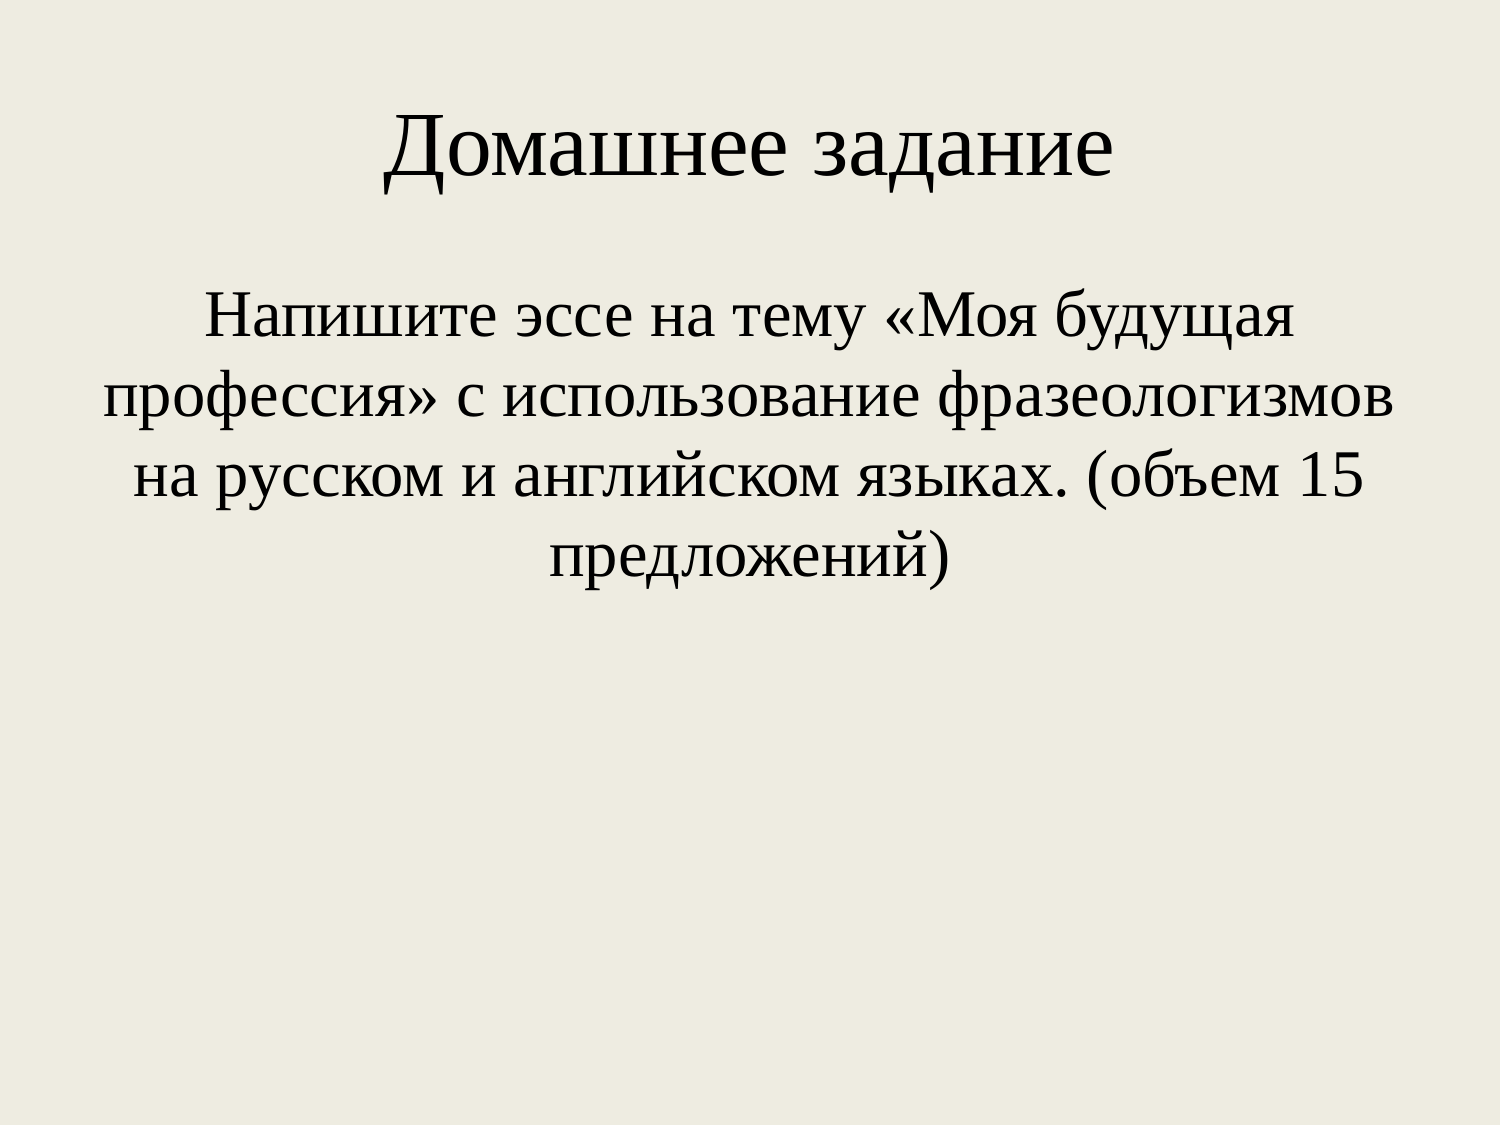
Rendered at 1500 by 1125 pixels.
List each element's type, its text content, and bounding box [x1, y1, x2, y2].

title Домашнее задание [75, 45, 1425, 233]
list Напишите эссе на тему «Моя будущая профессия» с использование фразеологизмов на русском и английском языках. (объем 15 предложений) [75, 262, 1425, 1005]
